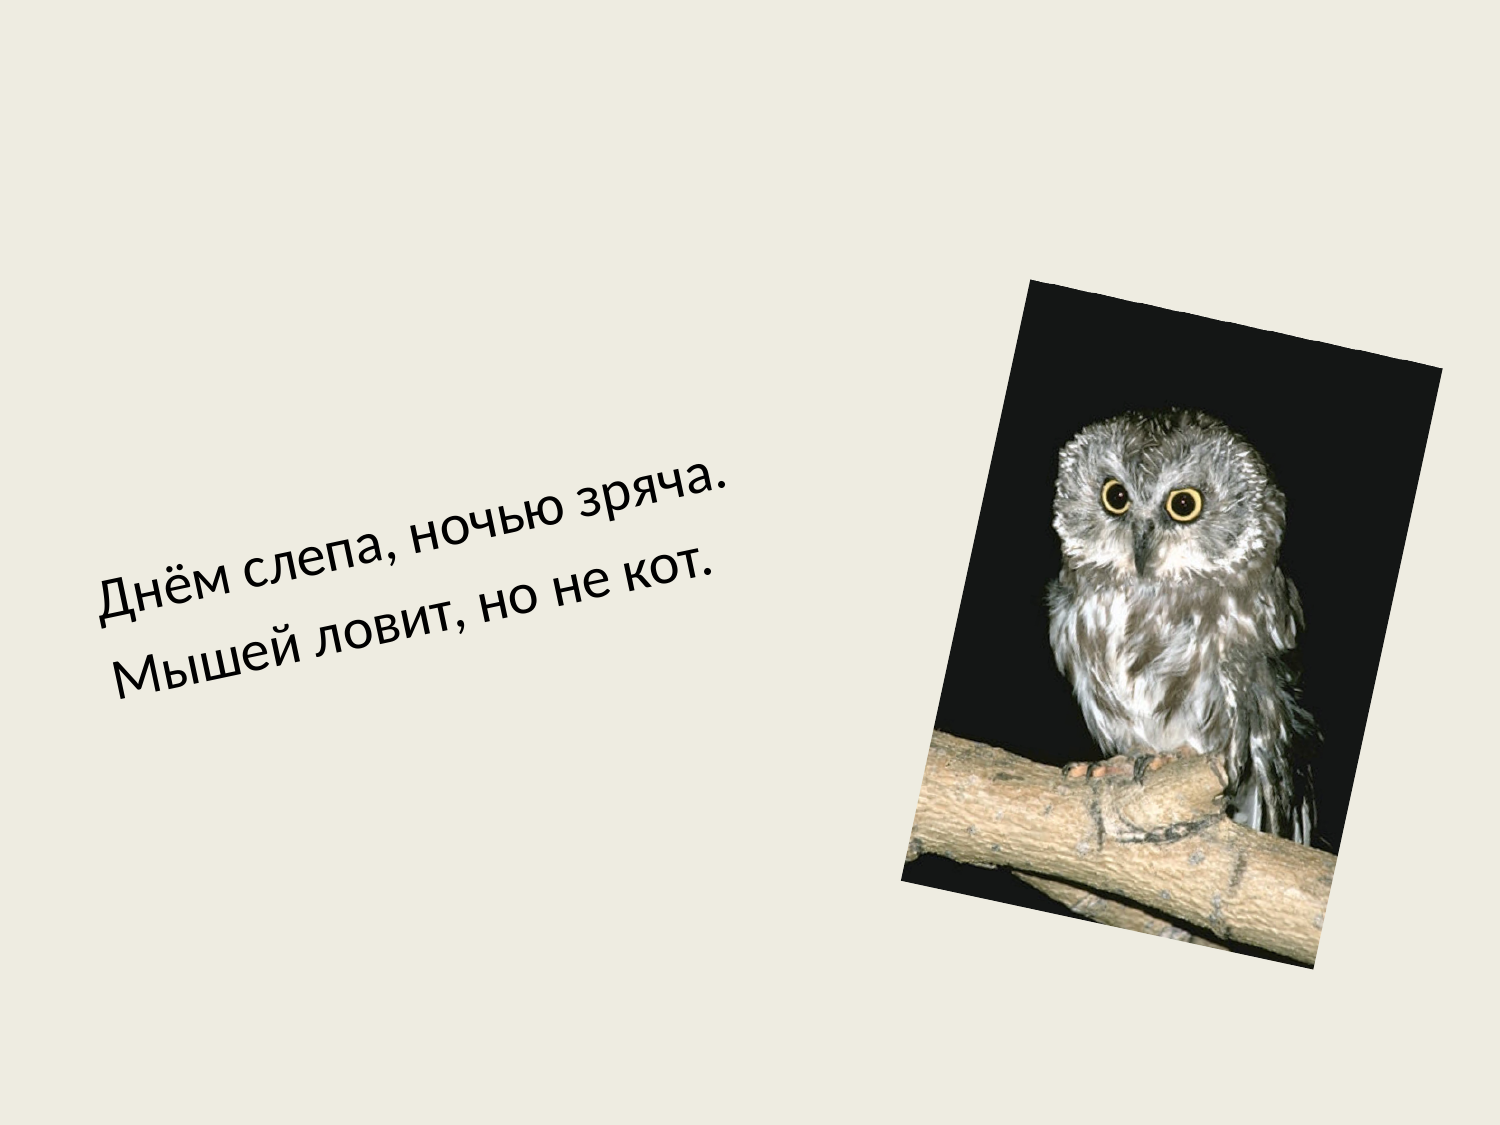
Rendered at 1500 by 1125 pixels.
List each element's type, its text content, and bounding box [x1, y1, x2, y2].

picture [1143, 933, 1322, 970]
picture [1022, 280, 1198, 316]
picture [1383, 356, 1443, 646]
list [960, 316, 1383, 933]
list Днём слепа, ночью зряча. Мышей ловит, но не кот. [71, 404, 905, 1058]
picture [900, 606, 960, 894]
